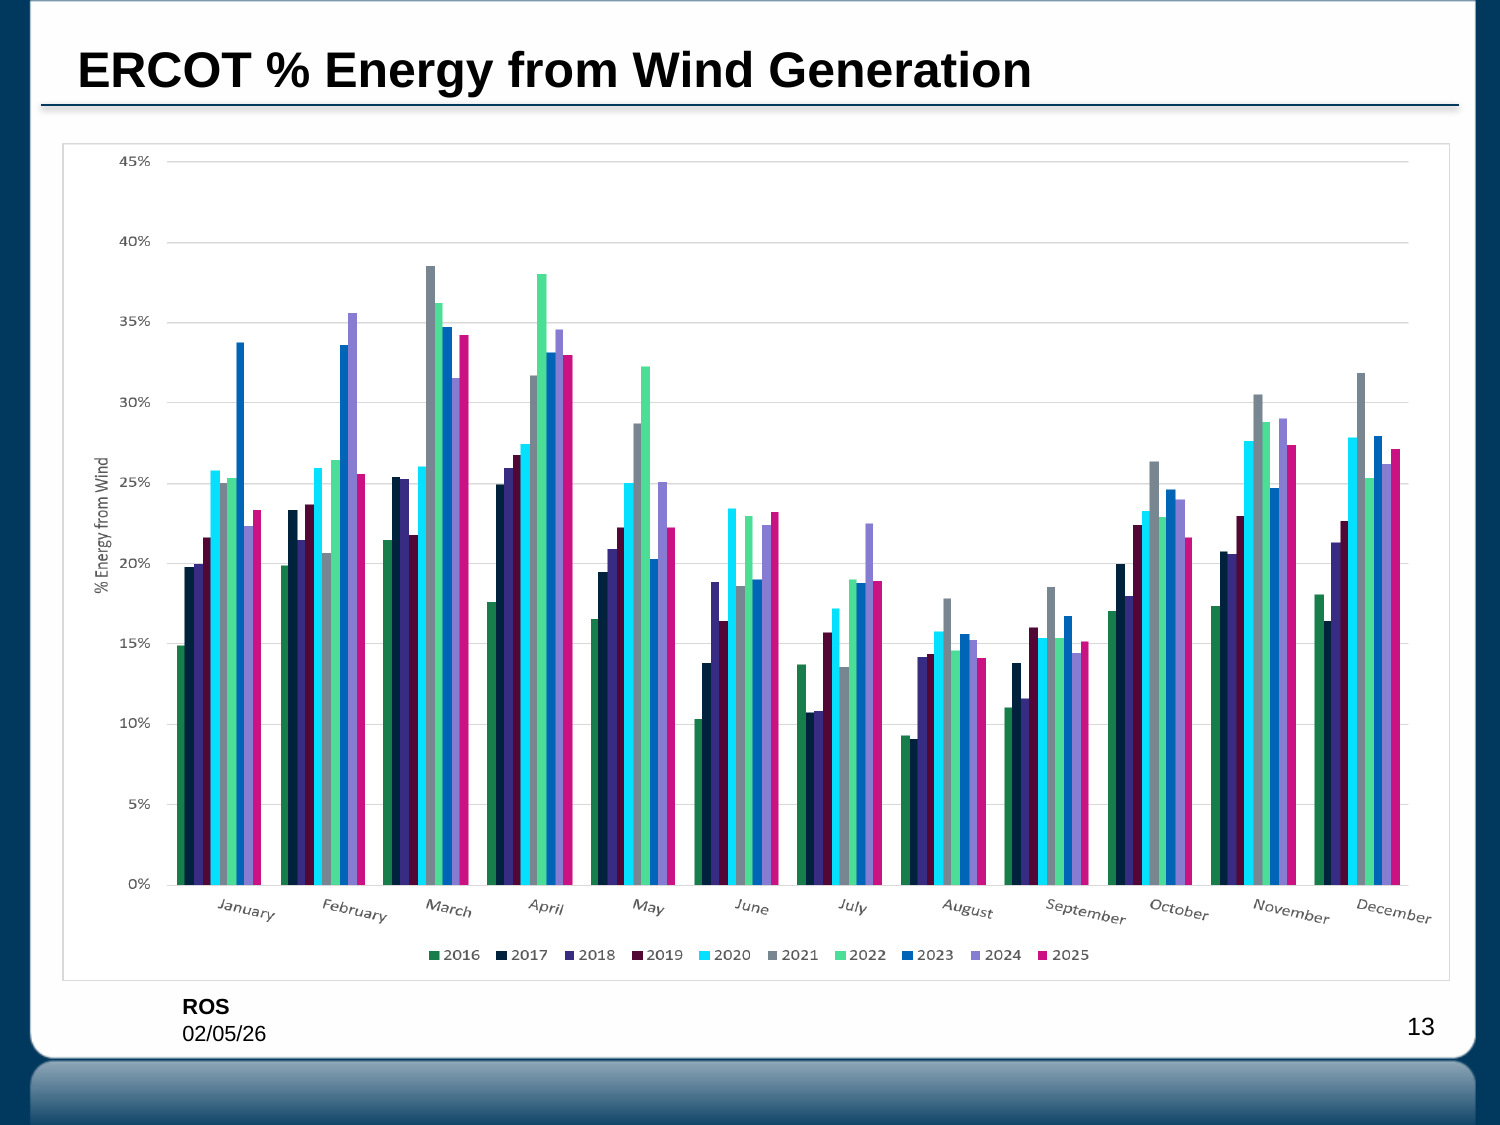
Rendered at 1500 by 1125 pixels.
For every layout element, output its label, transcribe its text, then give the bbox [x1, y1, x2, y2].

title ERCOT % Energy from Wind Generation [62, 29, 1450, 106]
picture [0, 0, 1500, 1125]
